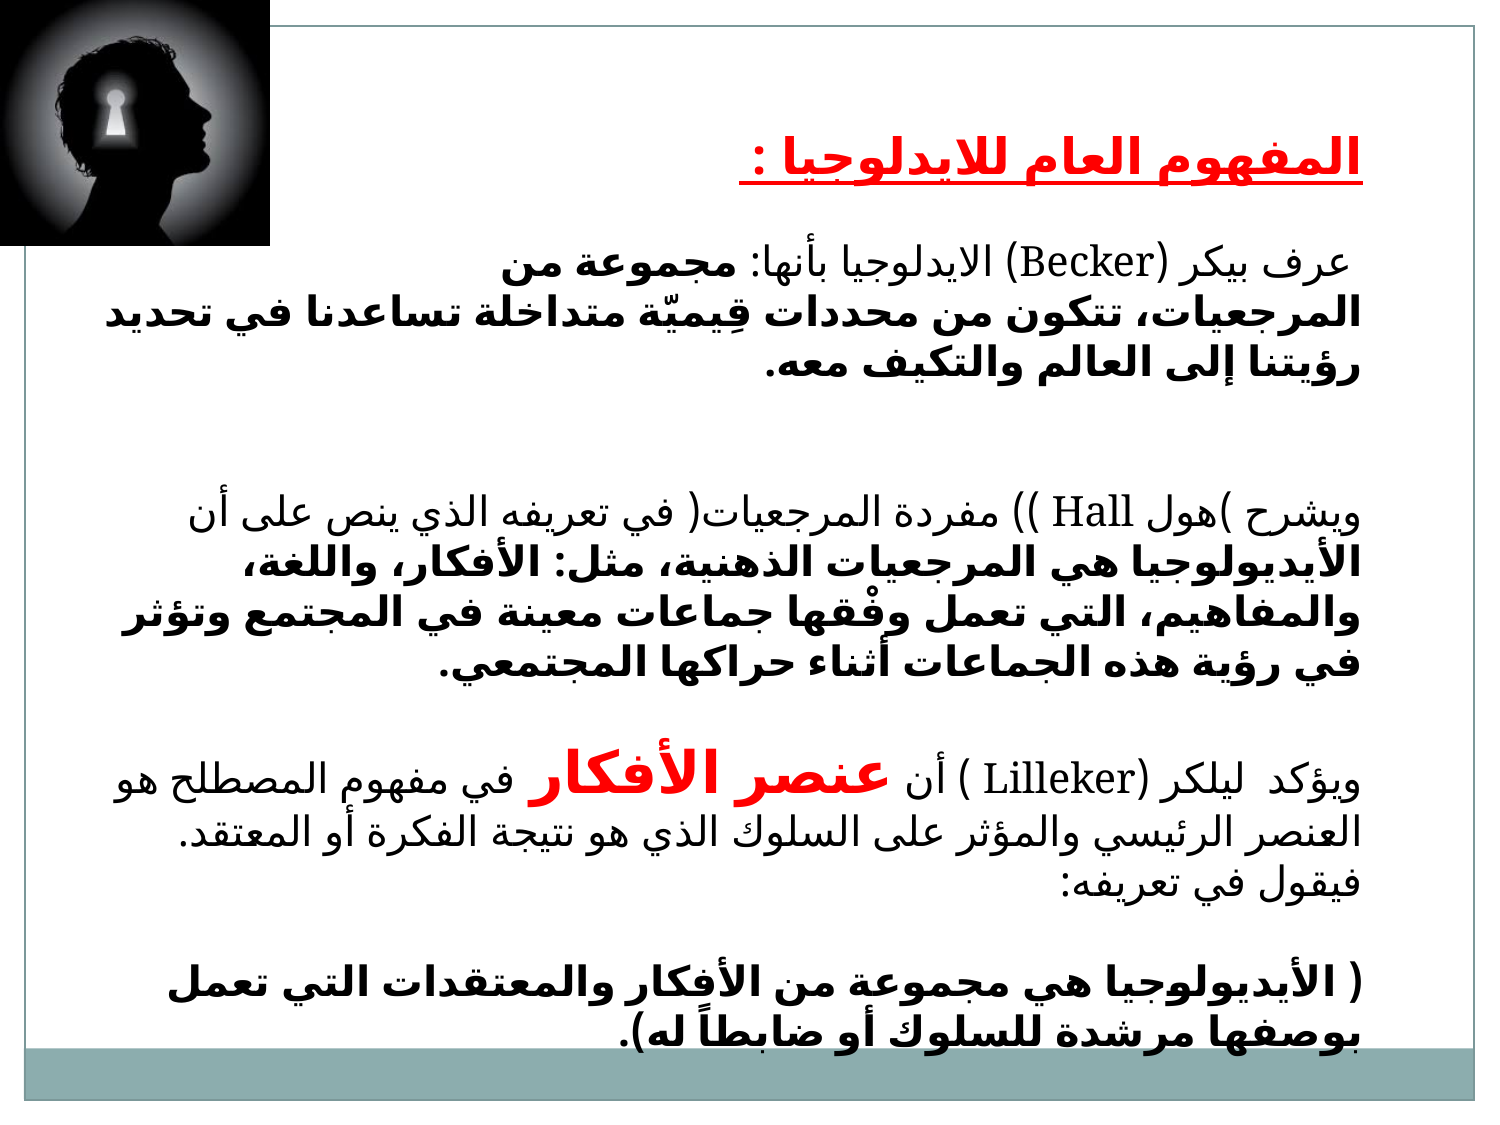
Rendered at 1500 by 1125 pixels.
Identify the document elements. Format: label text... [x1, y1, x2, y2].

picture [0, 0, 270, 246]
text_box المفهوم العام للايدلوجيا : عرف بيكر (Becker) الايدلوجيا بأنها: مجموعة من المرجعيات، تتكون من محددات قِيميّة متداخلة تساعدنا في تحديد رؤيتنا إلى العالم والتكيف معه. ويشرح )هول Hall )) مفردة المرجعيات( في تعريفه الذي ينص على أن الأيديولوجيا هي المرجعيات الذهنية، مثل: الأفكار، واللغة، والمفاهيم، التي تعمل وفْقها جماعات معينة في المجتمع وتؤثر في رؤية هذه الجماعات أثناء حراكها المجتمعي. ويؤكد ليلكر (Lilleker ) أن عنصر الأفكار في مفهوم المصطلح هو العنصر الرئيسي والمؤثر على السلوك الذي هو نتيجة الفكرة أو المعتقد. فيقول في تعريفه: ( الأيديولوجيا هي مجموعة من الأفكار والمعتقدات التي تعمل بوصفها مرشدة للسلوك أو ضابطاً له). [35, 117, 1378, 1063]
